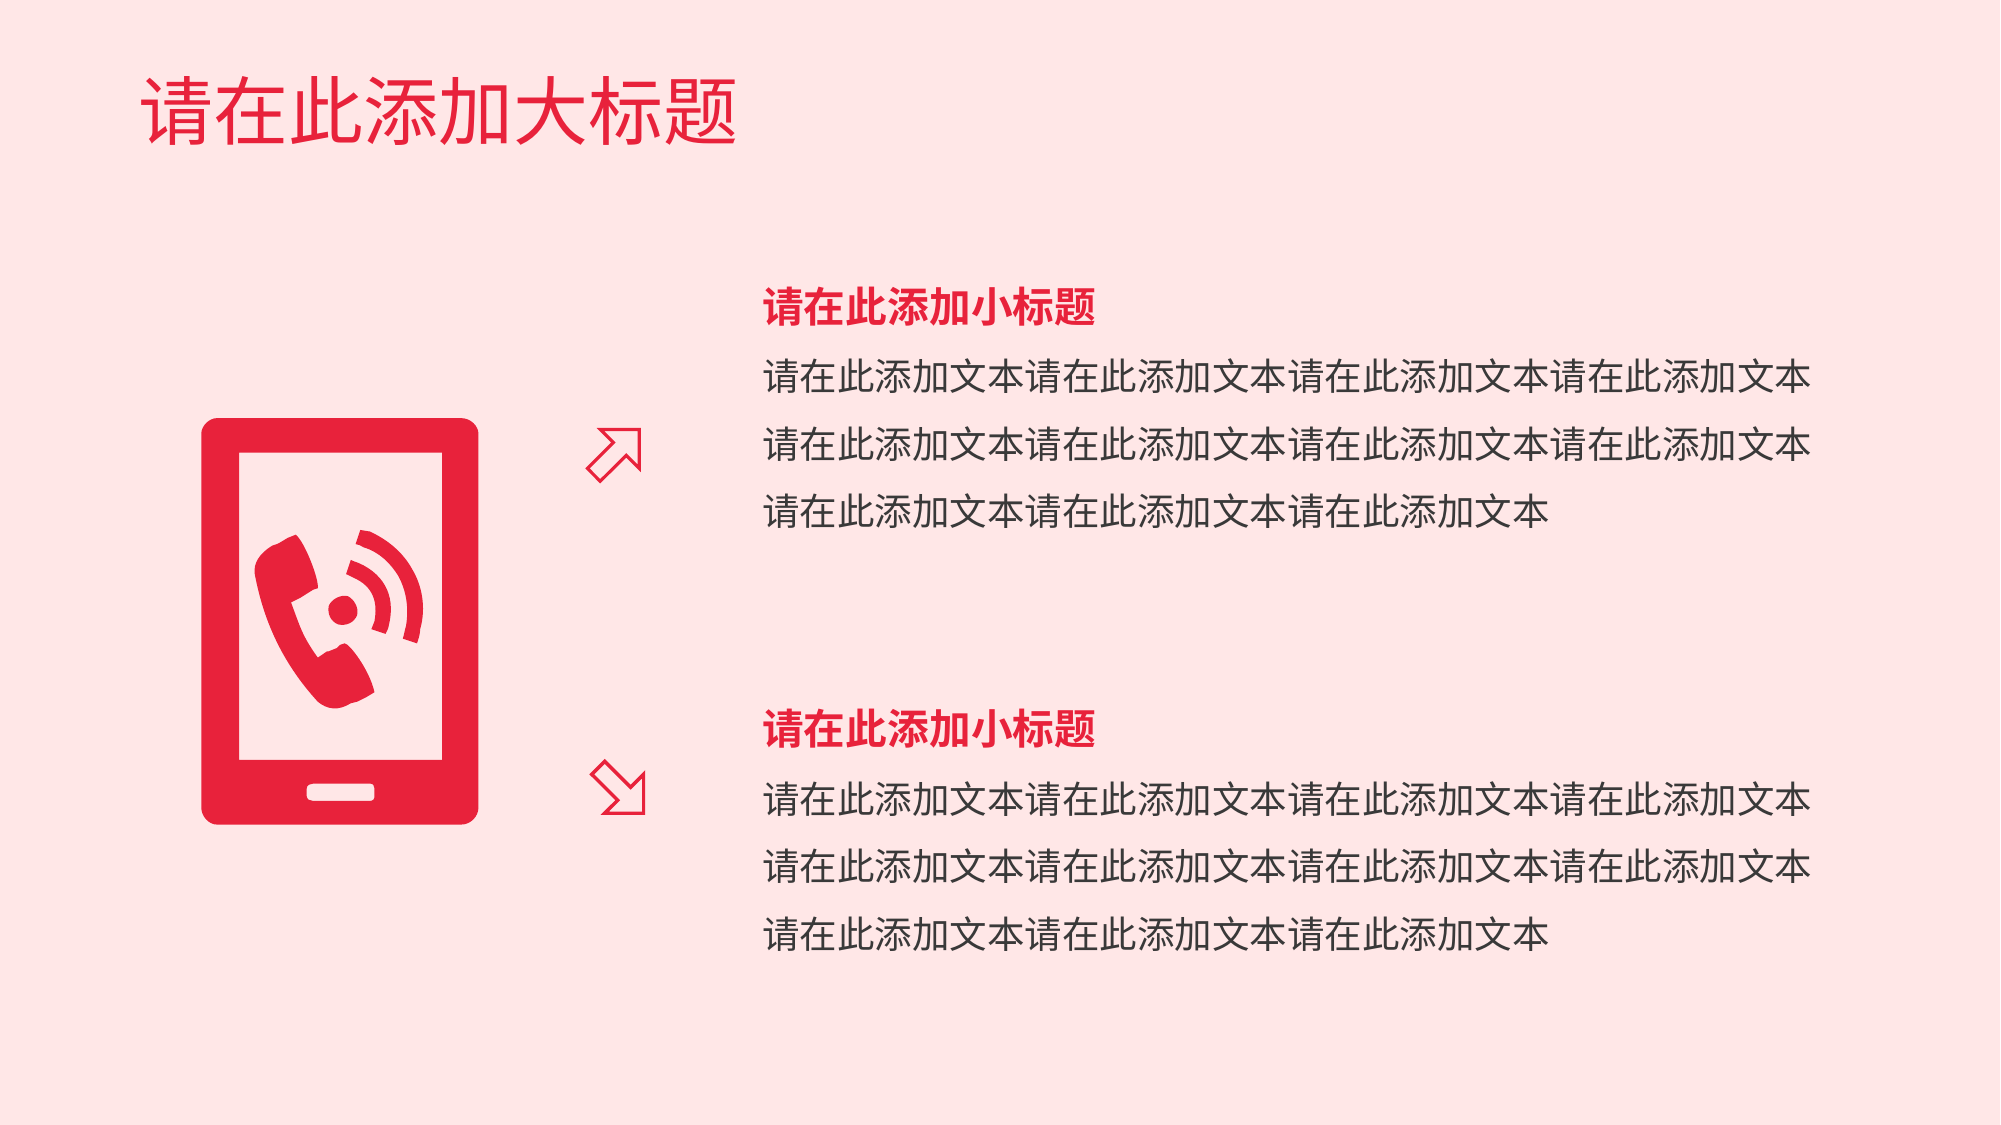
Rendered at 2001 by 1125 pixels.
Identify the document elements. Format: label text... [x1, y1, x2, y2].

text_box [589, 758, 646, 815]
text_box 请在此添加小标题 请在此添加文本请在此添加文本请在此添加文本请在此添加文本请在此添加文本请在此添加文本请在此添加文本请在此添加文本请在此添加文本请在此添加文本请在此添加文本 [747, 670, 1843, 964]
title 请在此添加大标题 [123, 45, 1552, 185]
text_box [585, 427, 641, 484]
text_box [201, 418, 479, 825]
text_box 请在此添加小标题 请在此添加文本请在此添加文本请在此添加文本请在此添加文本请在此添加文本请在此添加文本请在此添加文本请在此添加文本请在此添加文本请在此添加文本请在此添加文本 [747, 248, 1843, 541]
